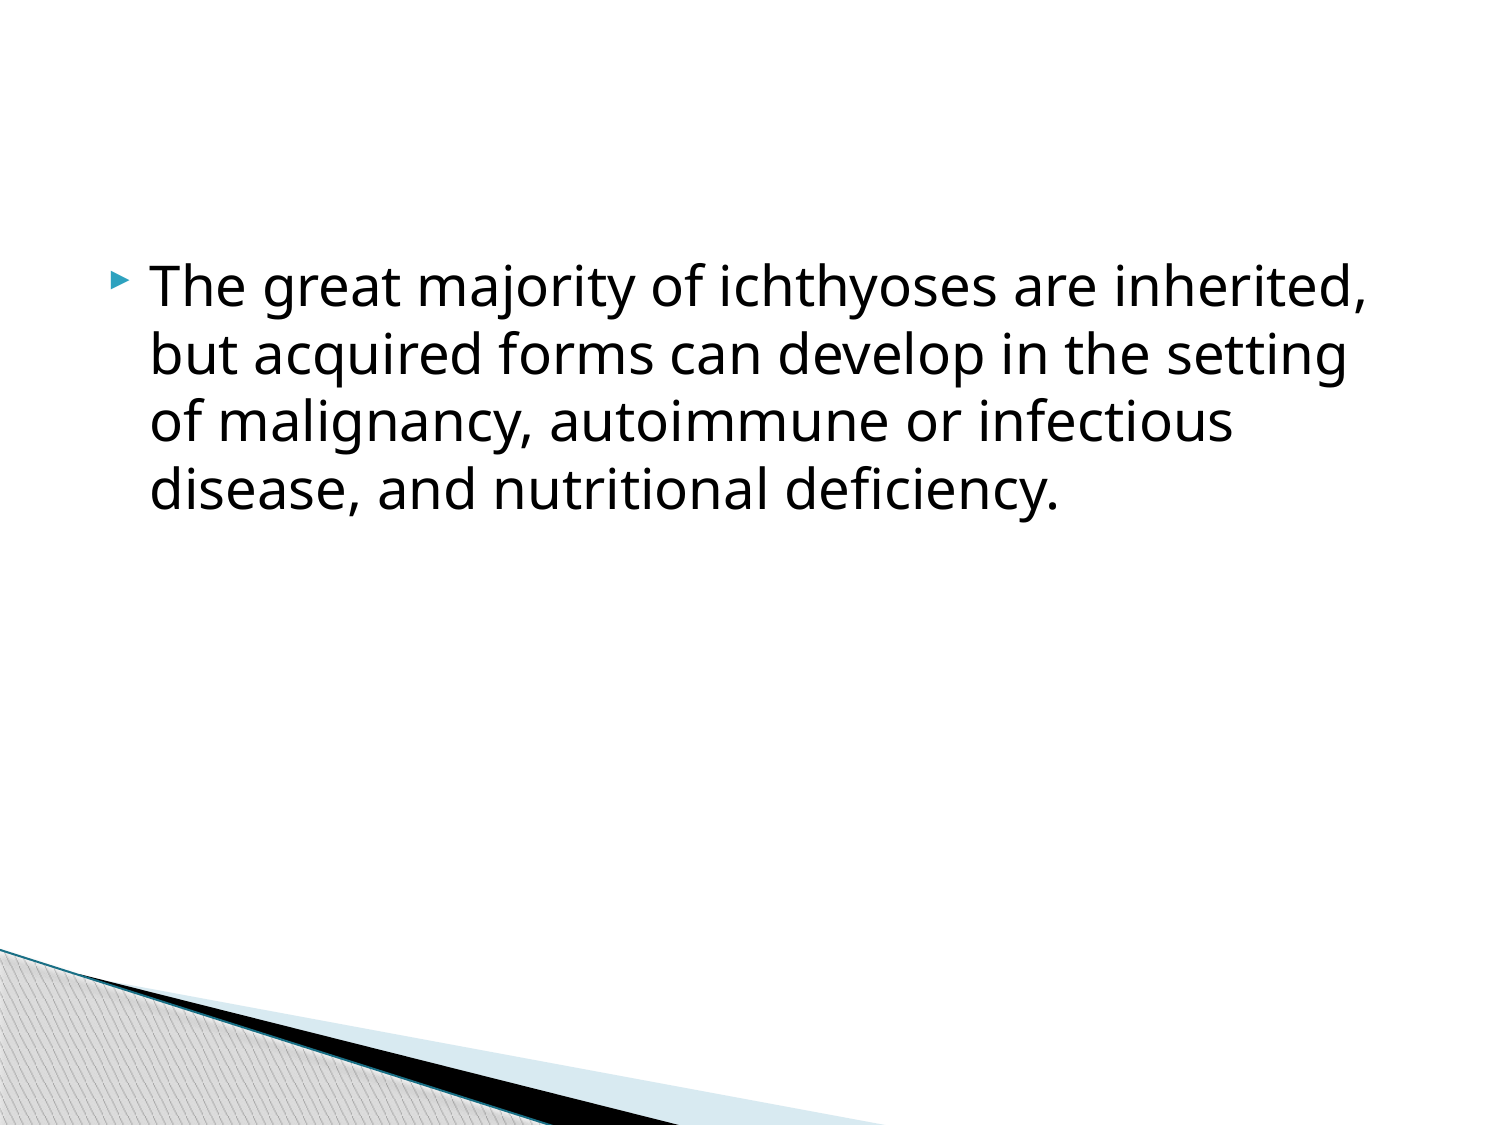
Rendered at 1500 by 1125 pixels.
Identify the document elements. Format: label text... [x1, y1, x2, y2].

list The great majority of ichthyoses are inherited, but acquired forms can develop in the setting of malignancy, autoimmune or infectious disease, and nutritional deficiency. [75, 243, 1425, 986]
